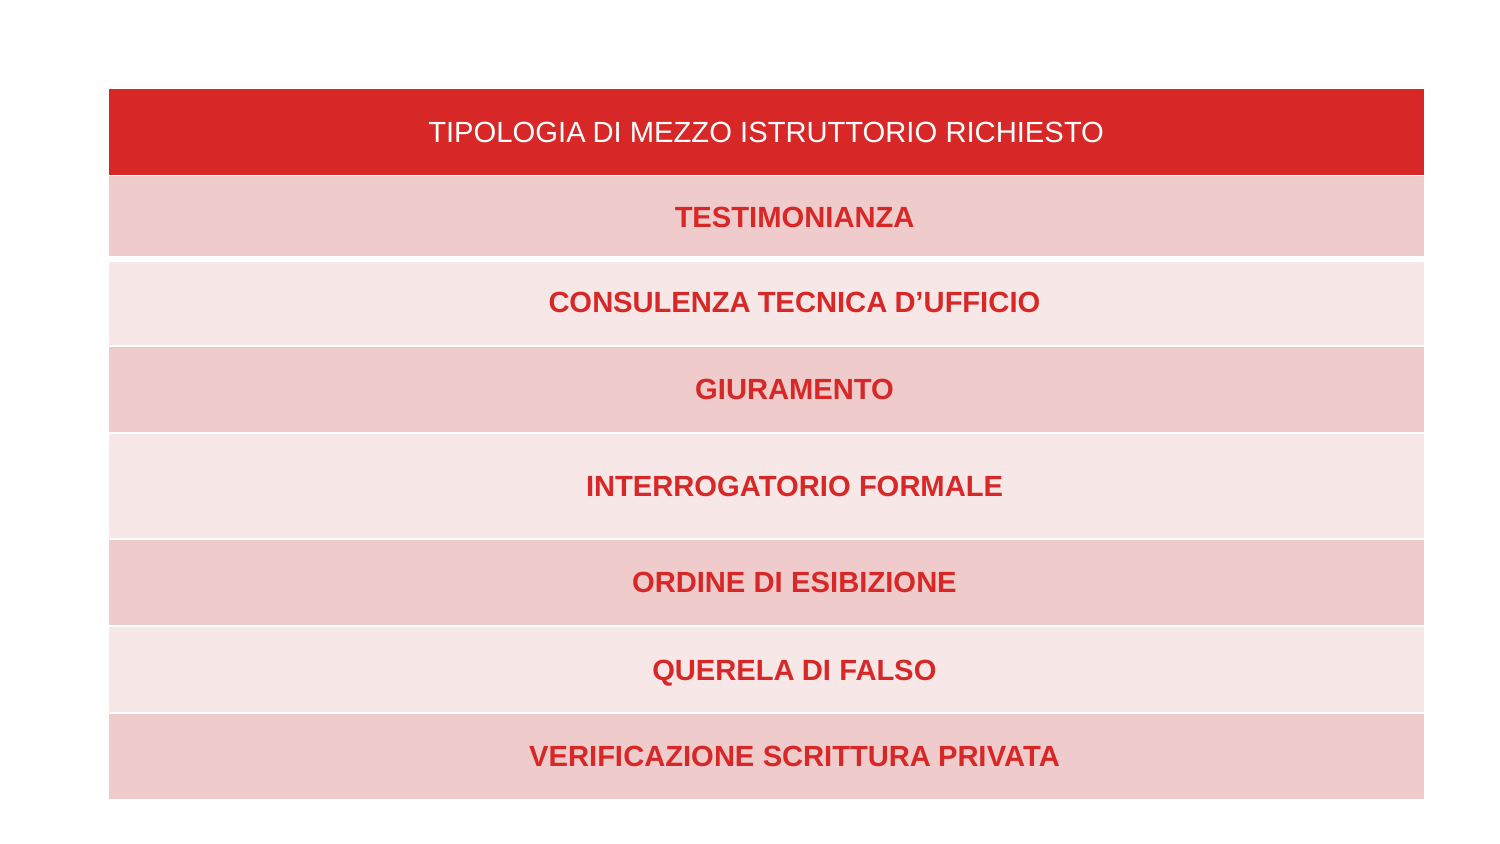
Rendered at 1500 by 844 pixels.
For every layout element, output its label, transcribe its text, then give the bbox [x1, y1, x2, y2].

table_cell CONSULENZA TECNICA D’UFFICIO [109, 262, 1424, 345]
table_cell ORDINE DI ESIBIZIONE [109, 540, 1424, 625]
table_cell TESTIMONIANZA [109, 176, 1424, 256]
table_header TIPOLOGIA DI MEZZO ISTRUTTORIO RICHIESTO [109, 89, 1424, 175]
table_cell INTERROGATORIO FORMALE [109, 434, 1424, 538]
table_cell QUERELA DI FALSO [109, 627, 1424, 712]
table_cell GIURAMENTO [109, 347, 1424, 432]
table_cell VERIFICAZIONE SCRITTURA PRIVATA [109, 714, 1424, 799]
